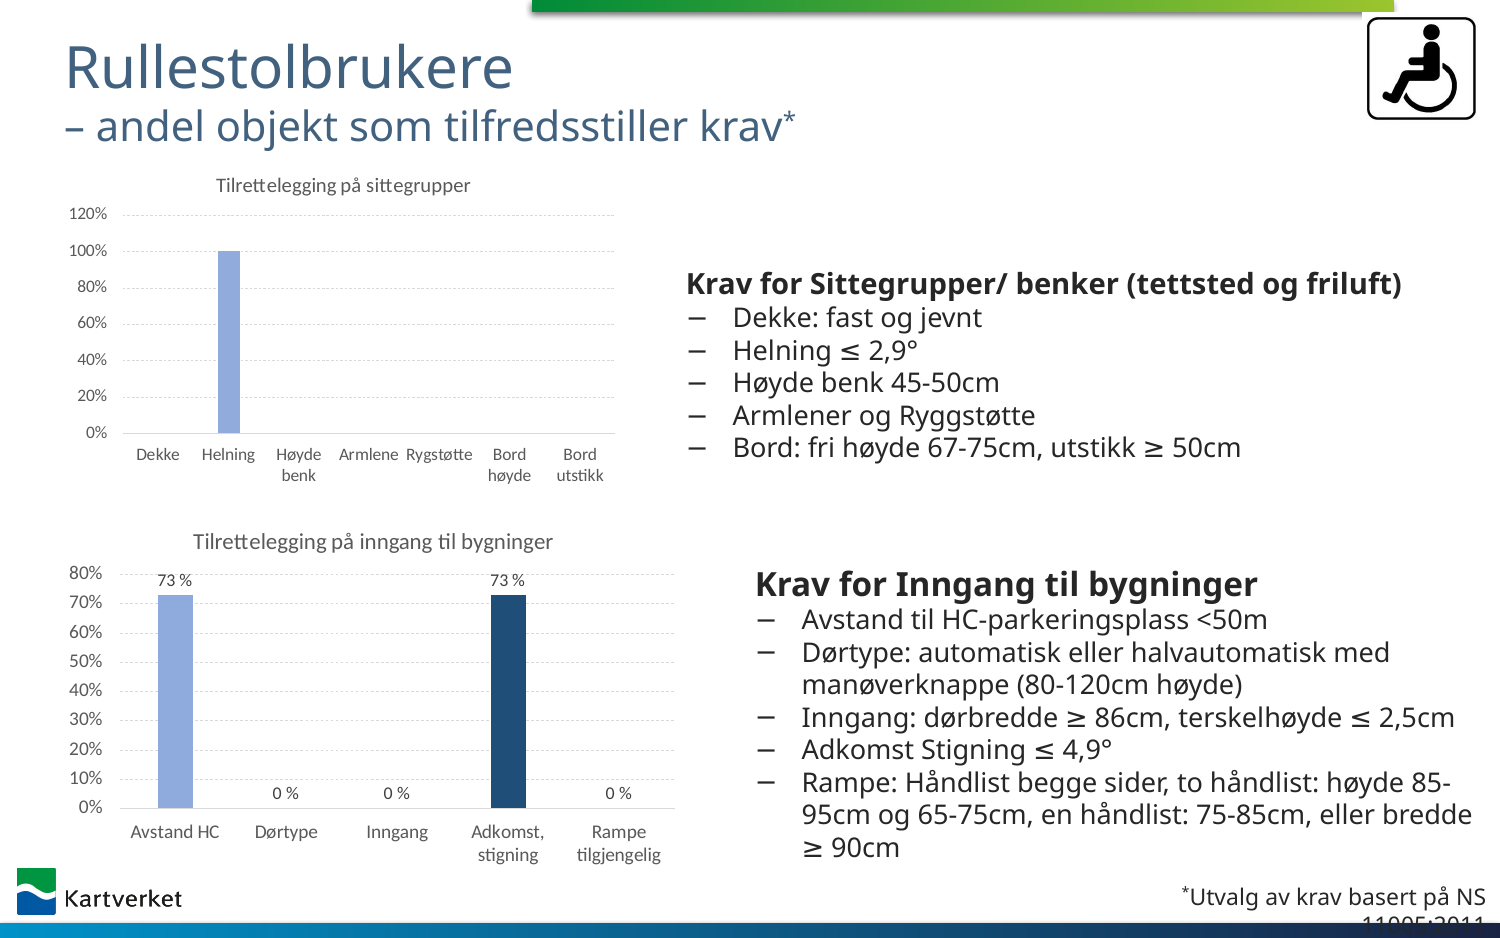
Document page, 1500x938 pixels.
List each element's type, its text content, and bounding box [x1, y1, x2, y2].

picture [1362, 12, 1481, 126]
text_box Rullestolbrukere – andel objekt som tilfredsstiller krav* [49, 25, 1431, 158]
picture [62, 166, 625, 492]
text_box Krav for Inngang til bygninger Avstand til HC-parkeringsplass <50m Dørtype: automatisk eller halvautomatisk med manøverknappe (80-120cm høyde) Inngang: dørbredde ≥ 86cm, terskelhøyde ≤ 2,5cm Adkomst Stigning ≤ 4,9° Rampe: Håndlist begge sider, to håndlist: høyde 85-95cm og 65-75cm, en håndlist: 75-85cm, eller bredde ≥ 90cm [740, 555, 1491, 870]
text_box *Utvalg av krav basert på NS 11005:2011 [1068, 873, 1500, 938]
text_box Krav for Sittegrupper/ benker (tettsted og friluft) Dekke: fast og jevnt Helning ≤ 2,9° Høyde benk 45-50cm Armlener og Ryggstøtte Bord: fri høyde 67-75cm, utstikk ≥ 50cm [670, 258, 1418, 471]
picture [62, 520, 685, 874]
